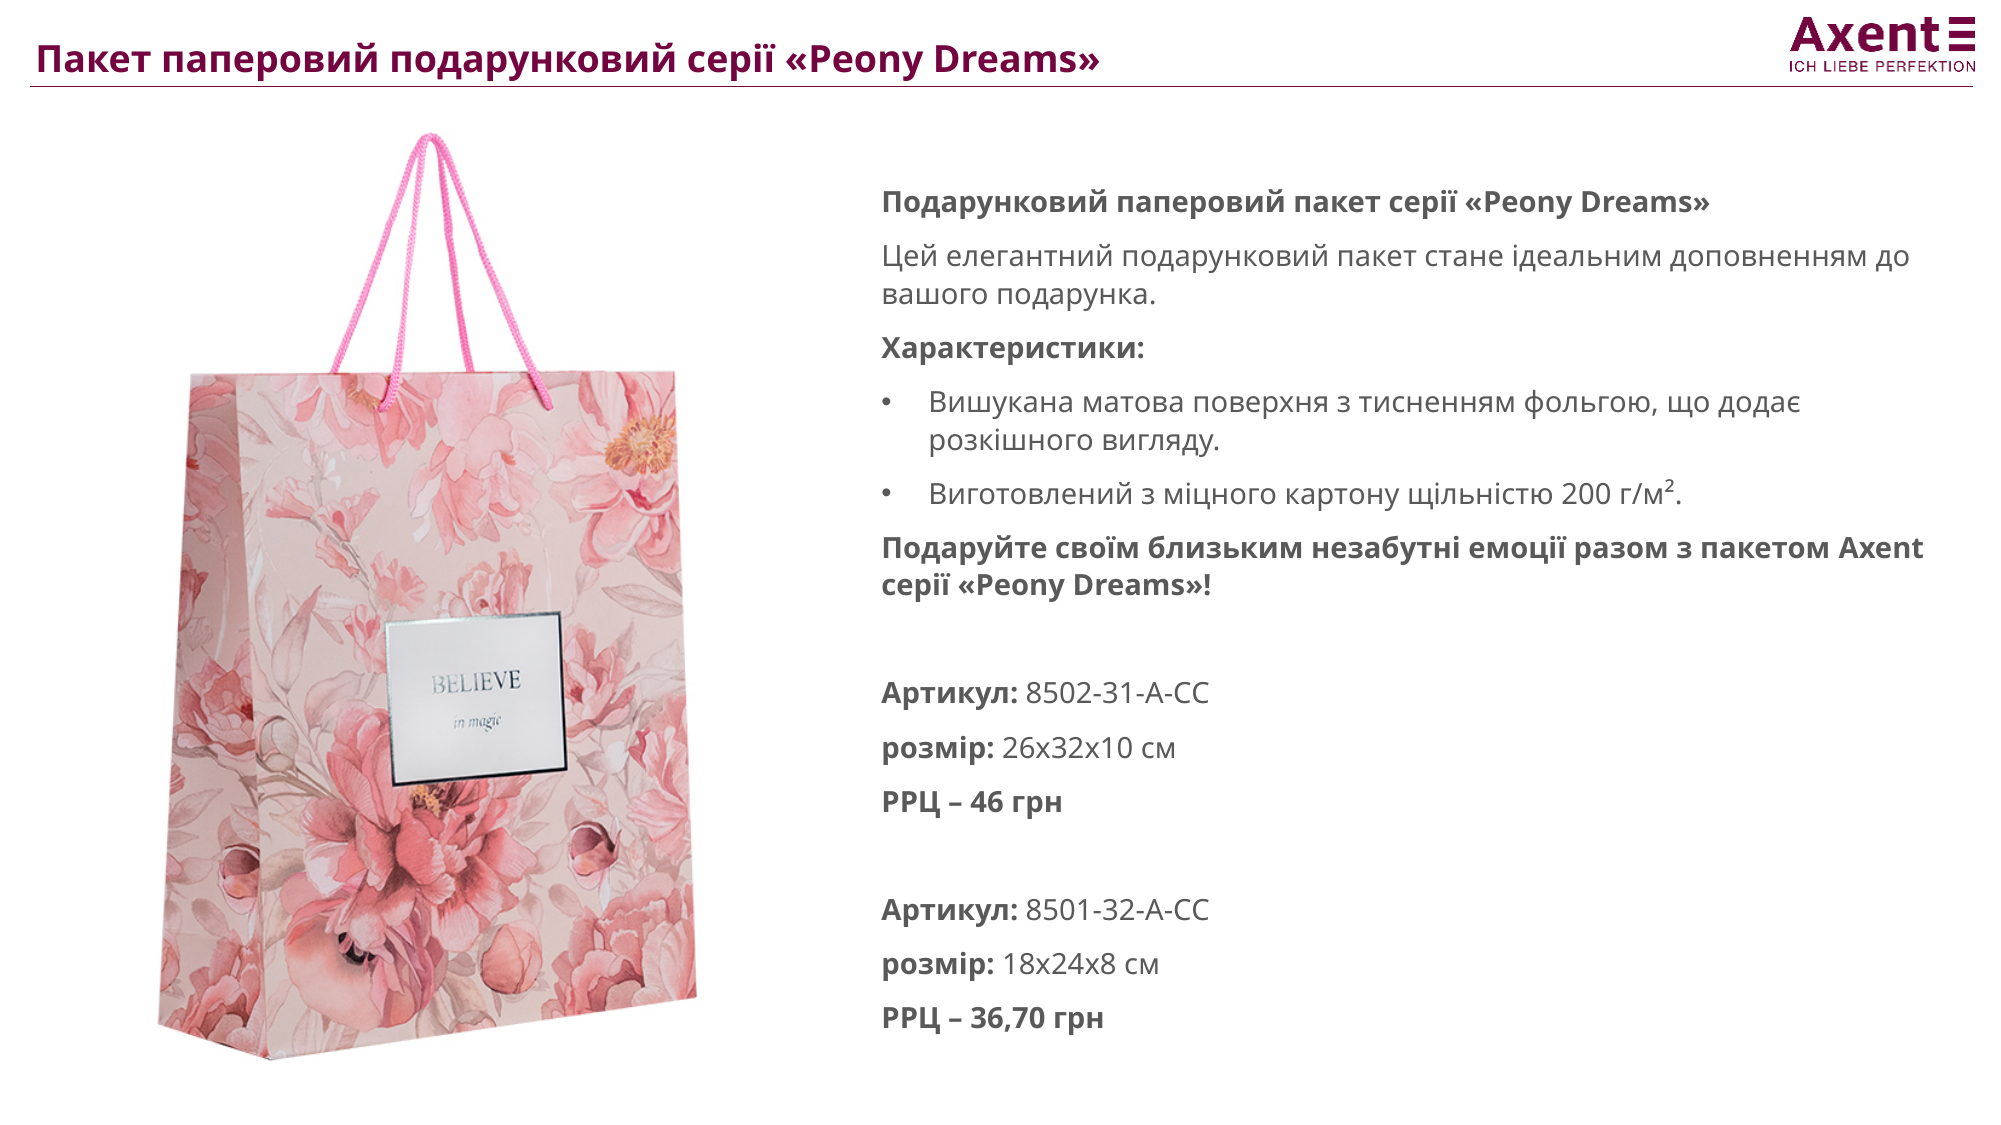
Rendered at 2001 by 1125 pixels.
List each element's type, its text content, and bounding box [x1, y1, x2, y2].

picture [1790, 17, 1975, 73]
text_box Пакет паперовий подарунковий серії «Peony Dreams» [20, 5, 1484, 88]
text_box Подарунковий паперовий пакет серії «Peony Dreams» Цей елегантний подарунковий пакет стане ідеальним доповненням до вашого подарунка. Характеристики: Вишукана матова поверхня з тисненням фольгою, що додає розкішного вигляду. Виготовлений з міцного картону щільністю 200 г/м². Подаруйте своїм близьким незабутні емоції разом з пакетом Axent серії «Peony Dreams»! Артикул: 8502-31-A-CC розмір: 26х32х10 см РРЦ – 46 грн Артикул: 8501-32-A-CC розмір: 18х24х8 см РРЦ – 36,70 грн [866, 173, 1980, 1042]
picture [145, 113, 706, 1081]
